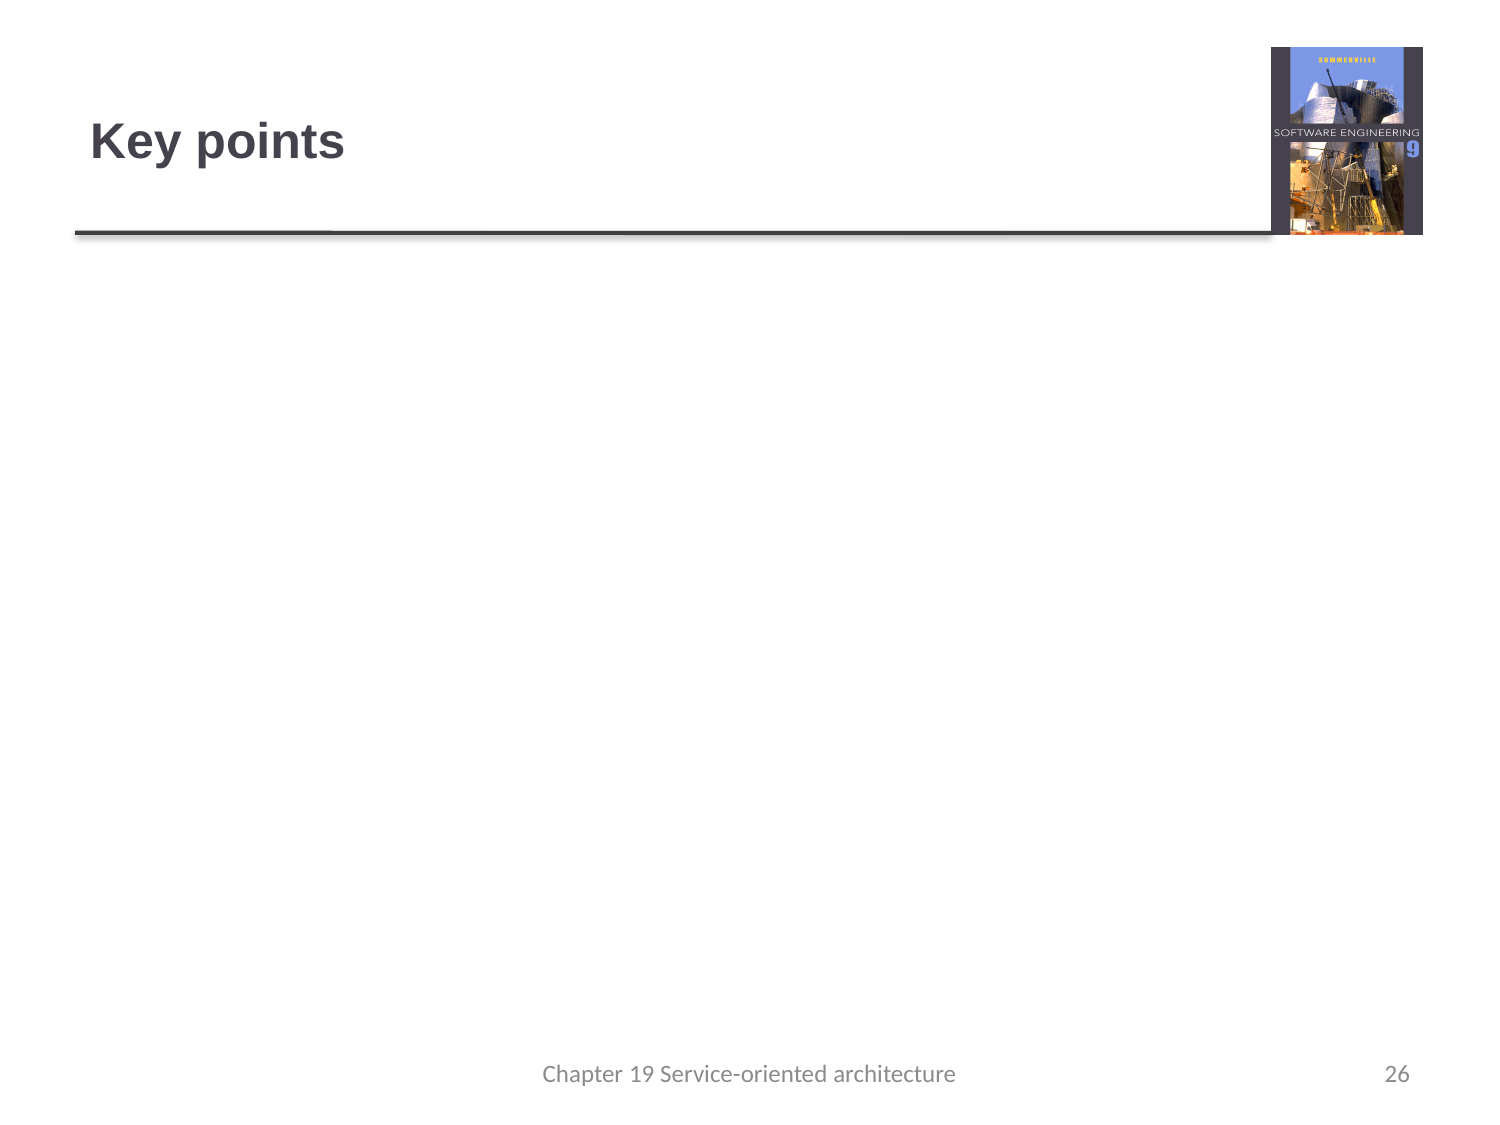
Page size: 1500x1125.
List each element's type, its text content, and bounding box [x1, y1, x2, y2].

picture [1272, 47, 1423, 235]
title Key points [74, 44, 1272, 233]
footer Chapter 19 Service-oriented architecture [512, 1042, 988, 1103]
slide_number 26 [1074, 1042, 1425, 1103]
